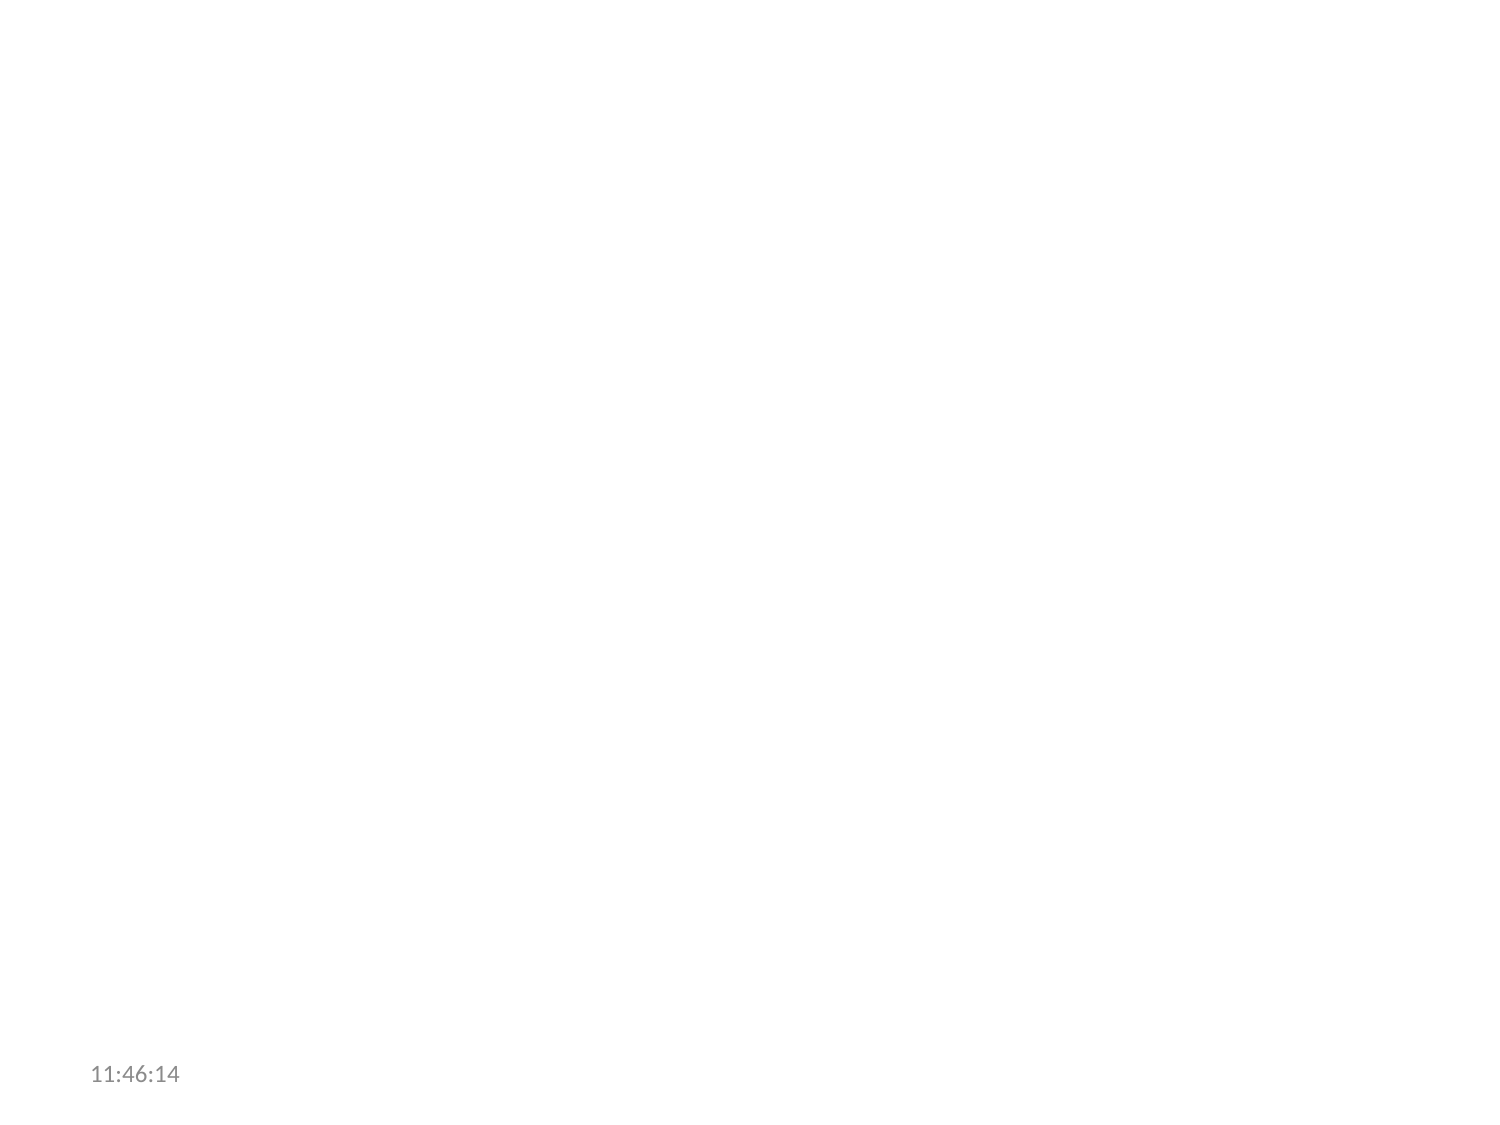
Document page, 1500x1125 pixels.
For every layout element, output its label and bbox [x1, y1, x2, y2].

slide_number [75, 1042, 425, 1103]
